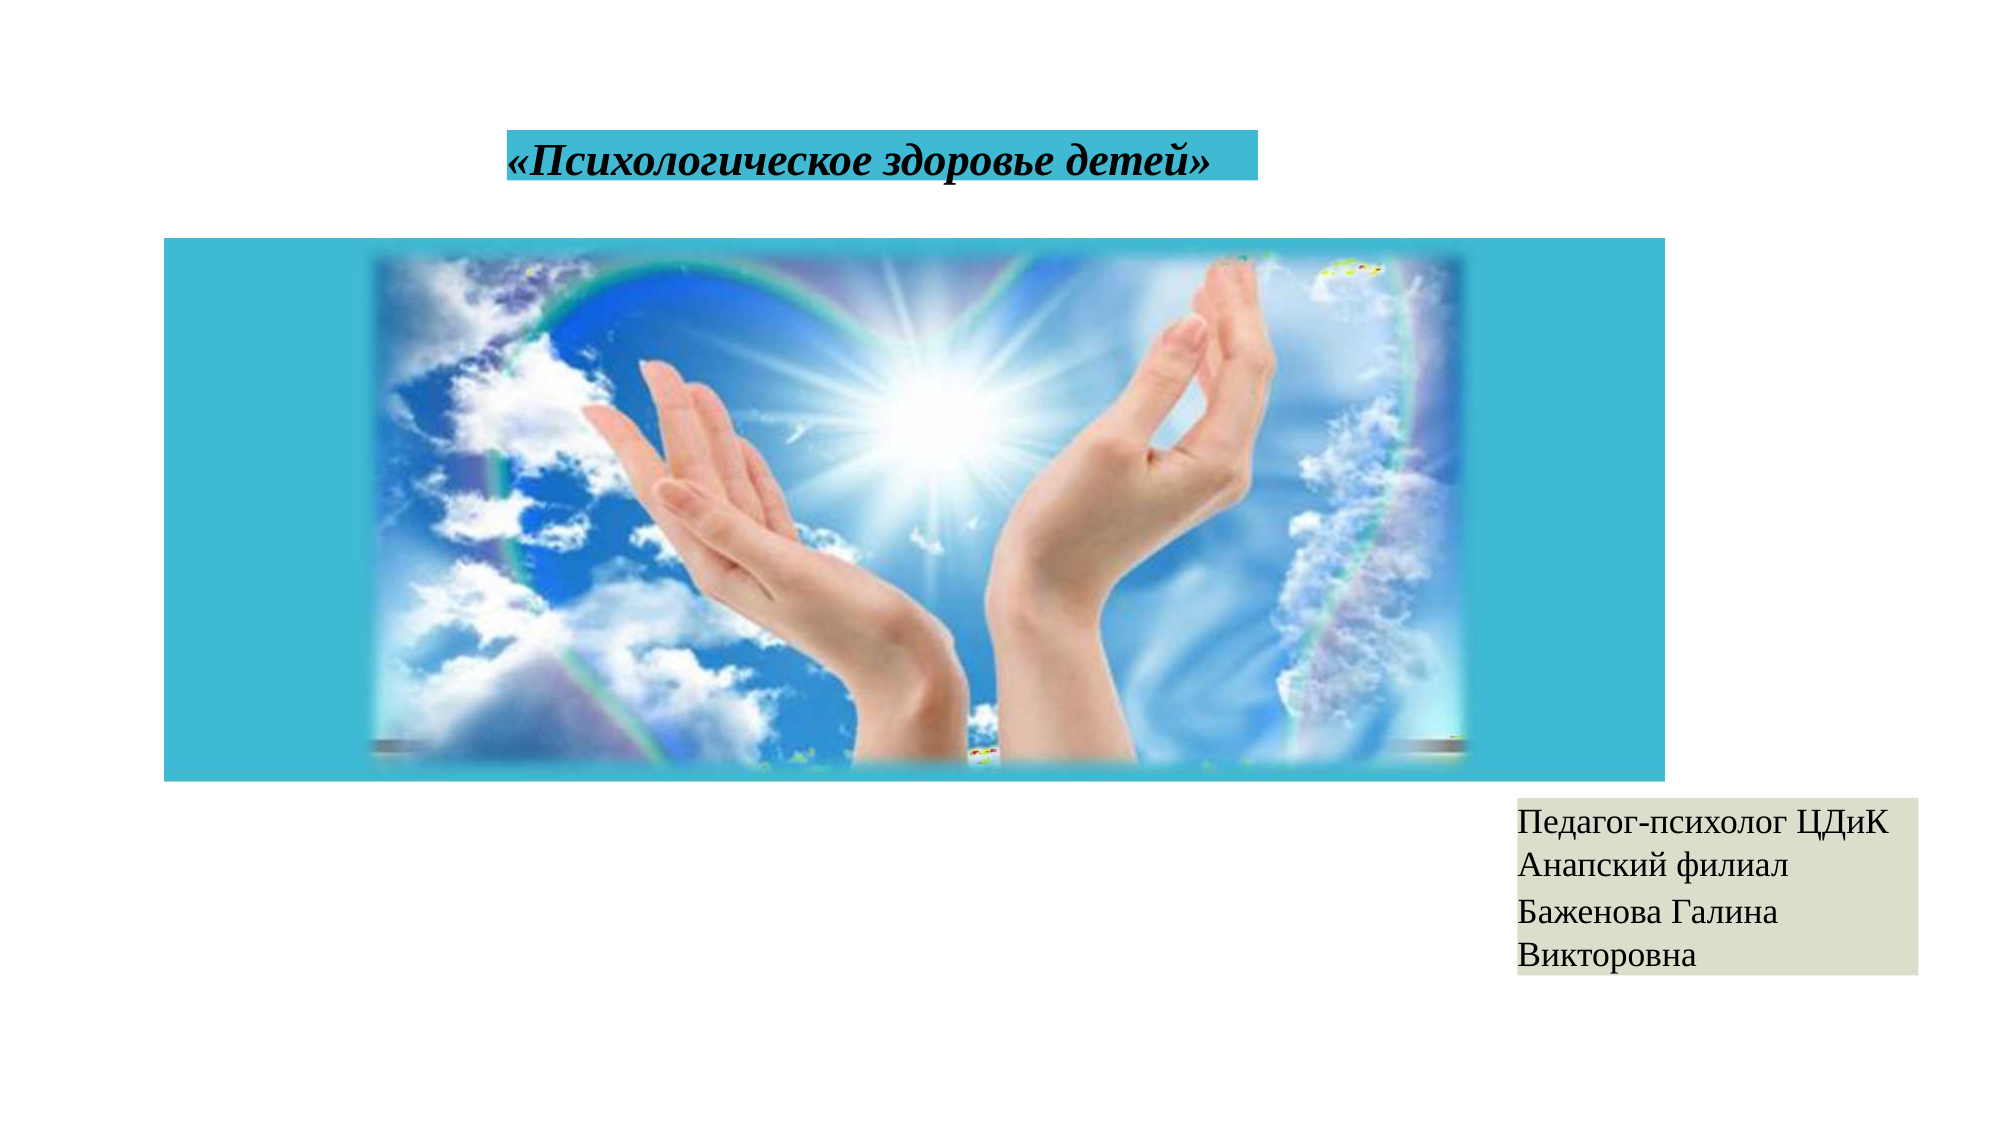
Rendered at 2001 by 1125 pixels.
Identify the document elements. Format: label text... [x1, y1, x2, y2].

text_box Педагог-психолог ЦДиК Анапский филиал Баженова Галина Викторовна [1517, 797, 1919, 976]
picture [164, 238, 1665, 782]
text_box «Психологическое здоровье детей» [506, 130, 1258, 181]
